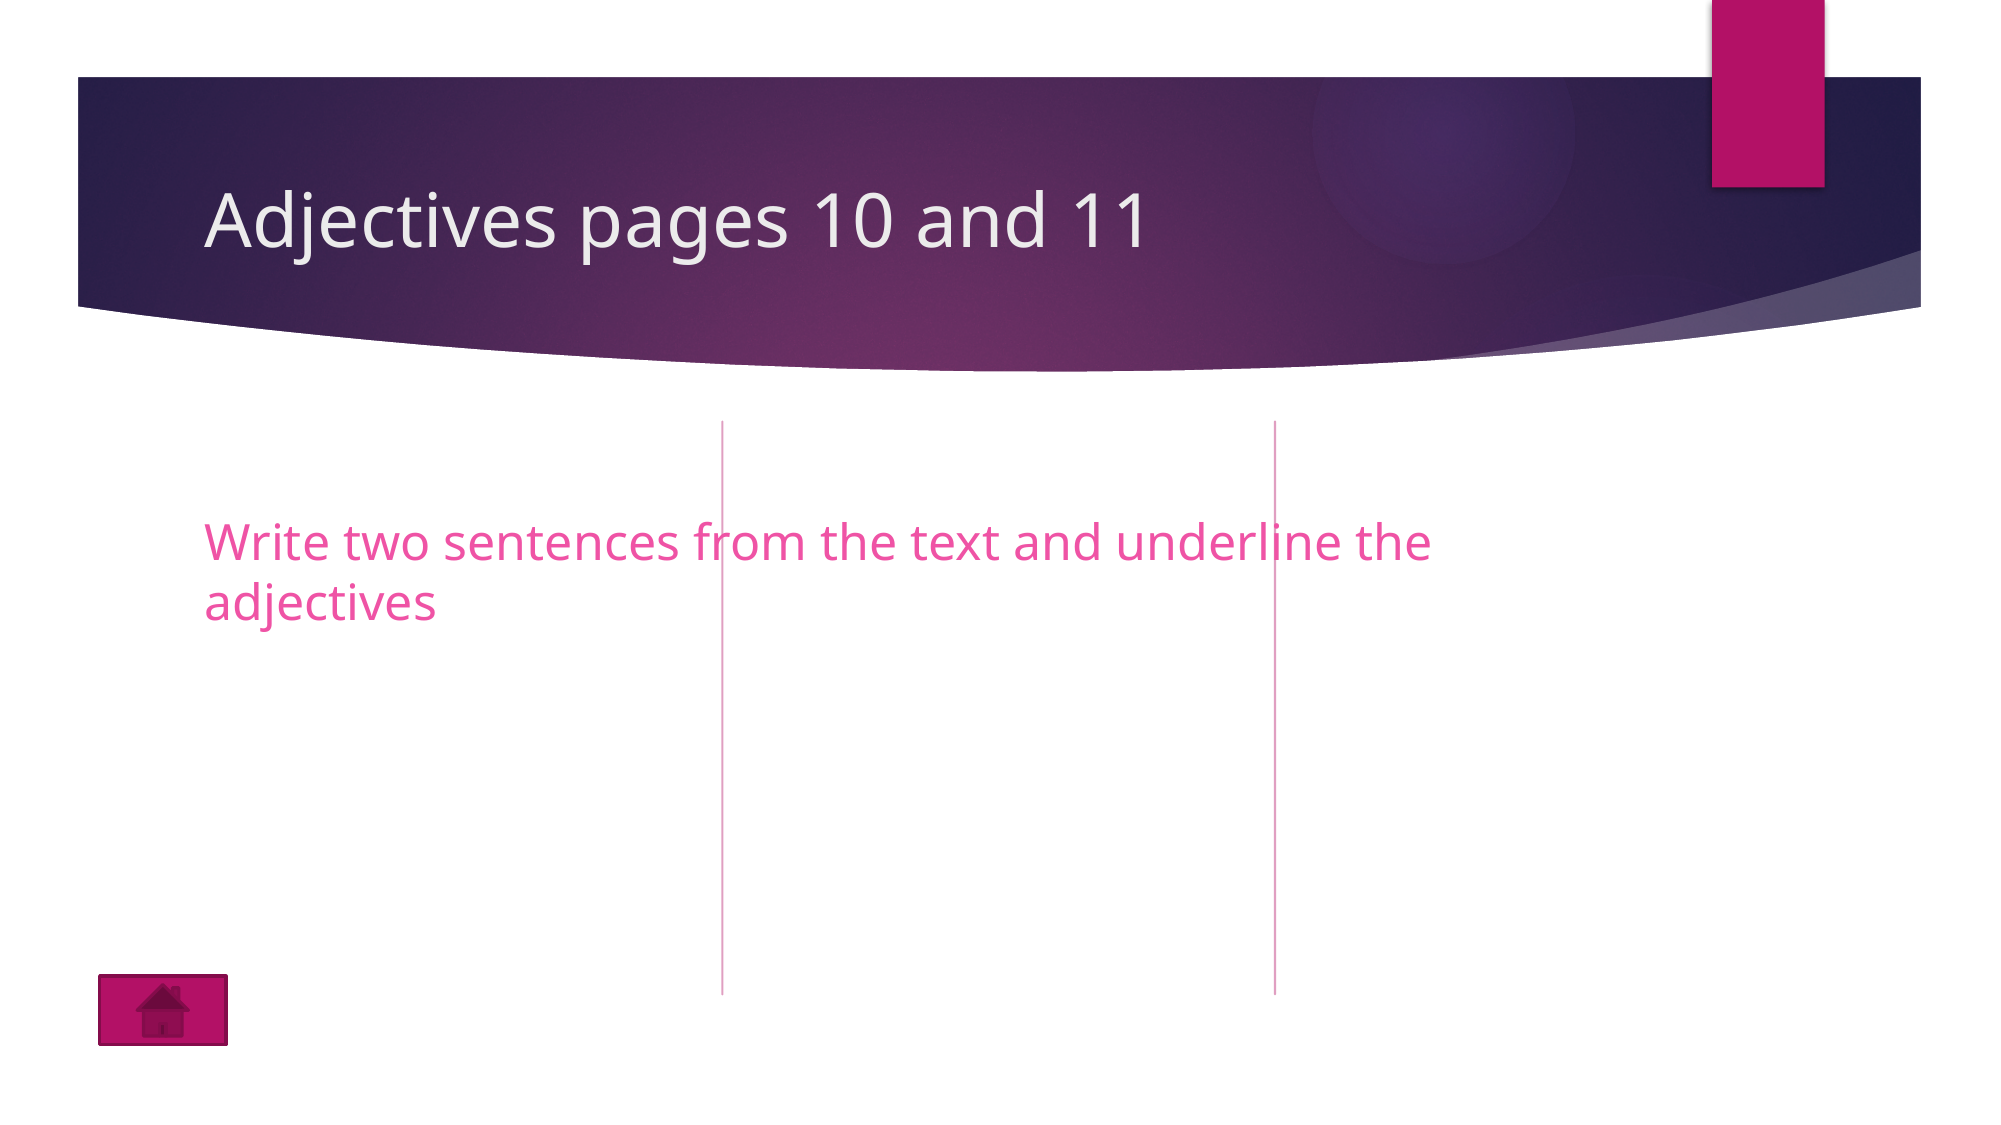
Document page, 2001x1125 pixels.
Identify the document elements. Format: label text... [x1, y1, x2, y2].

list Write two sentences from the text and underline the adjectives [189, 492, 1638, 638]
title Adjectives pages 10 and 11 [189, 159, 1638, 276]
text_box [98, 974, 228, 1046]
